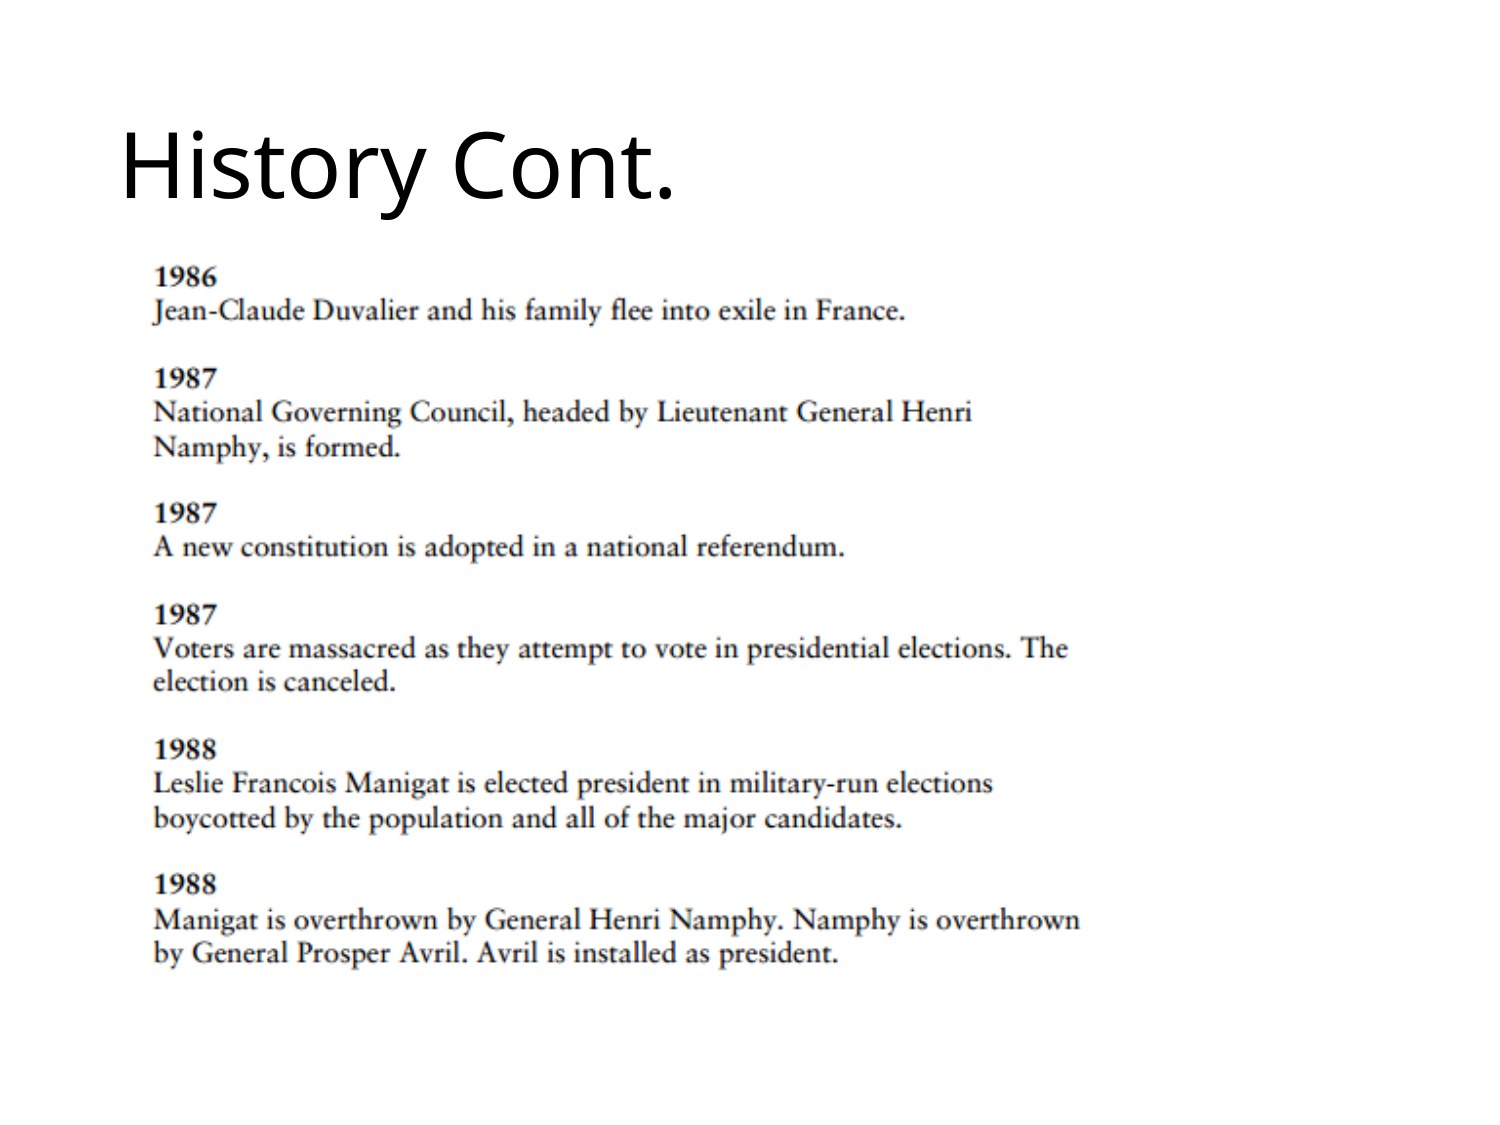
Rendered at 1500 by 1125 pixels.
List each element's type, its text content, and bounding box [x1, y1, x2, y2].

title History Cont. [103, 59, 1397, 278]
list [145, 244, 1244, 994]
